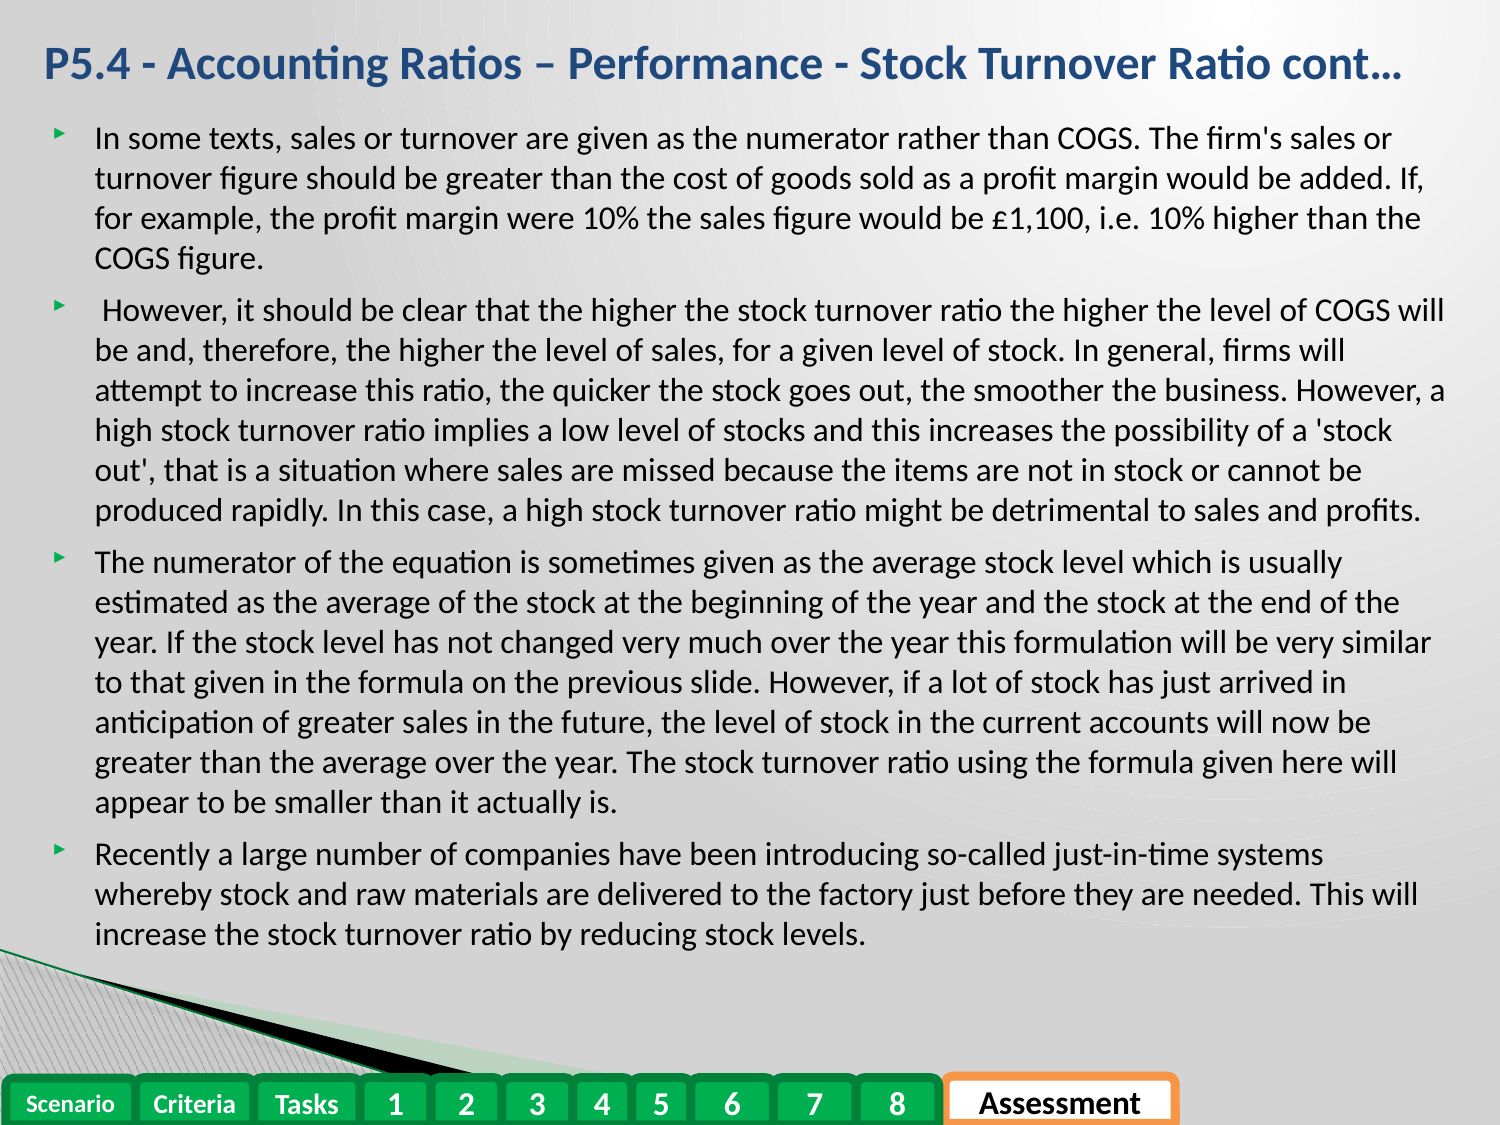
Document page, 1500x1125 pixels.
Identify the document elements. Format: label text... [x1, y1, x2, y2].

title P5.4 - Accounting Ratios – Performance - Stock Turnover Ratio cont… [29, 19, 1471, 102]
list In some texts, sales or turnover are given as the numerator rather than COGS. The firm's sales or turnover figure should be greater than the cost of goods sold as a profit margin would be added. If, for example, the profit margin were 10% the sales figure would be £1,100, i.e. 10% higher than the COGS figure. However, it should be clear that the higher the stock turnover ratio the higher the level of COGS will be and, therefore, the higher the level of sales, for a given level of stock. In general, firms will attempt to increase this ratio, the quicker the stock goes out, the smoother the business. However, a high stock turnover ratio implies a low level of stocks and this increases the possibility of a 'stock out', that is a situation where sales are missed because the items are not in stock or cannot be produced rapidly. In this case, a high stock turnover ratio might be detrimental to sales and profits. The numerator of the equation is sometimes given as the average stock level which is usually estimated as the average of the stock at the beginning of the year and the stock at the end of the year. If the stock level has not changed very much over the year this formulation will be very similar to that given in the formula on the previous slide. However, if a lot of stock has just arrived in anticipation of greater sales in the future, the level of stock in the current accounts will now be greater than the average over the year. The stock turnover ratio using the formula given here will appear to be smaller than it actually is. Recently a large number of companies have been introducing so-called just-in-time systems whereby stock and raw materials are delivered to the factory just before they are needed. This will increase the stock turnover ratio by reducing stock levels. [35, 108, 1465, 1000]
